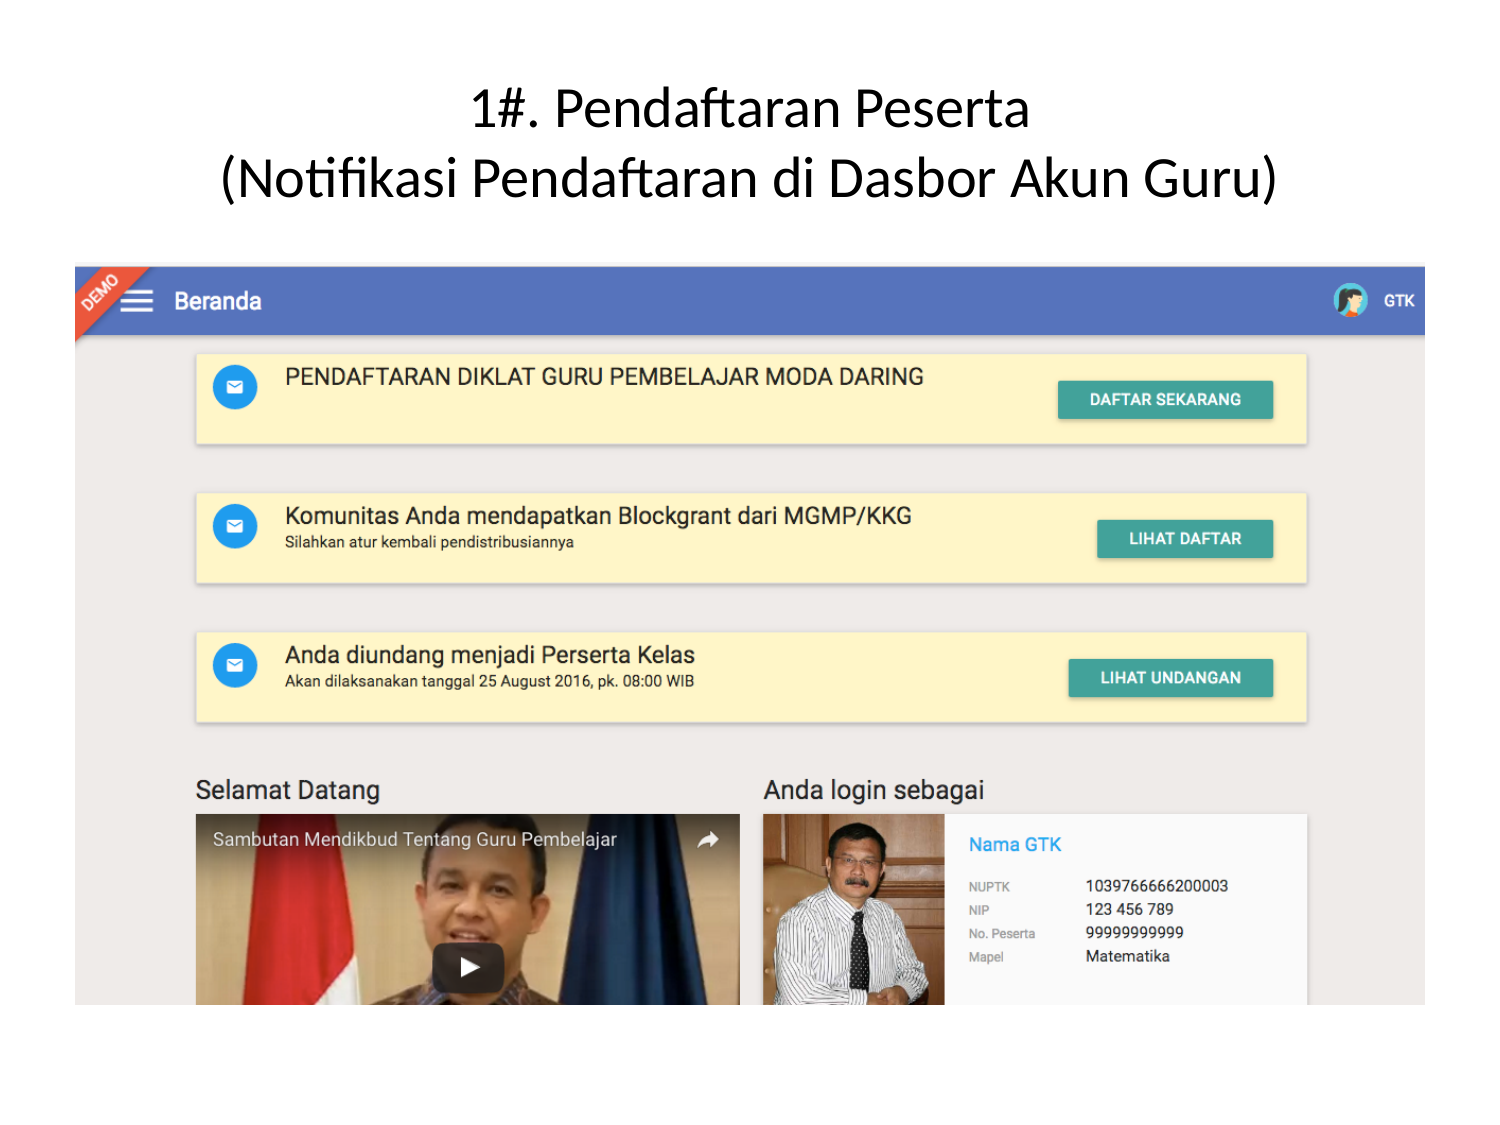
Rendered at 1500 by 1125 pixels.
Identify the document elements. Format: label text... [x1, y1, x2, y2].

title 1#. Pendaftaran Peserta (Notifikasi Pendaftaran di Dasbor Akun Guru) [75, 45, 1425, 233]
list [74, 262, 1426, 1006]
